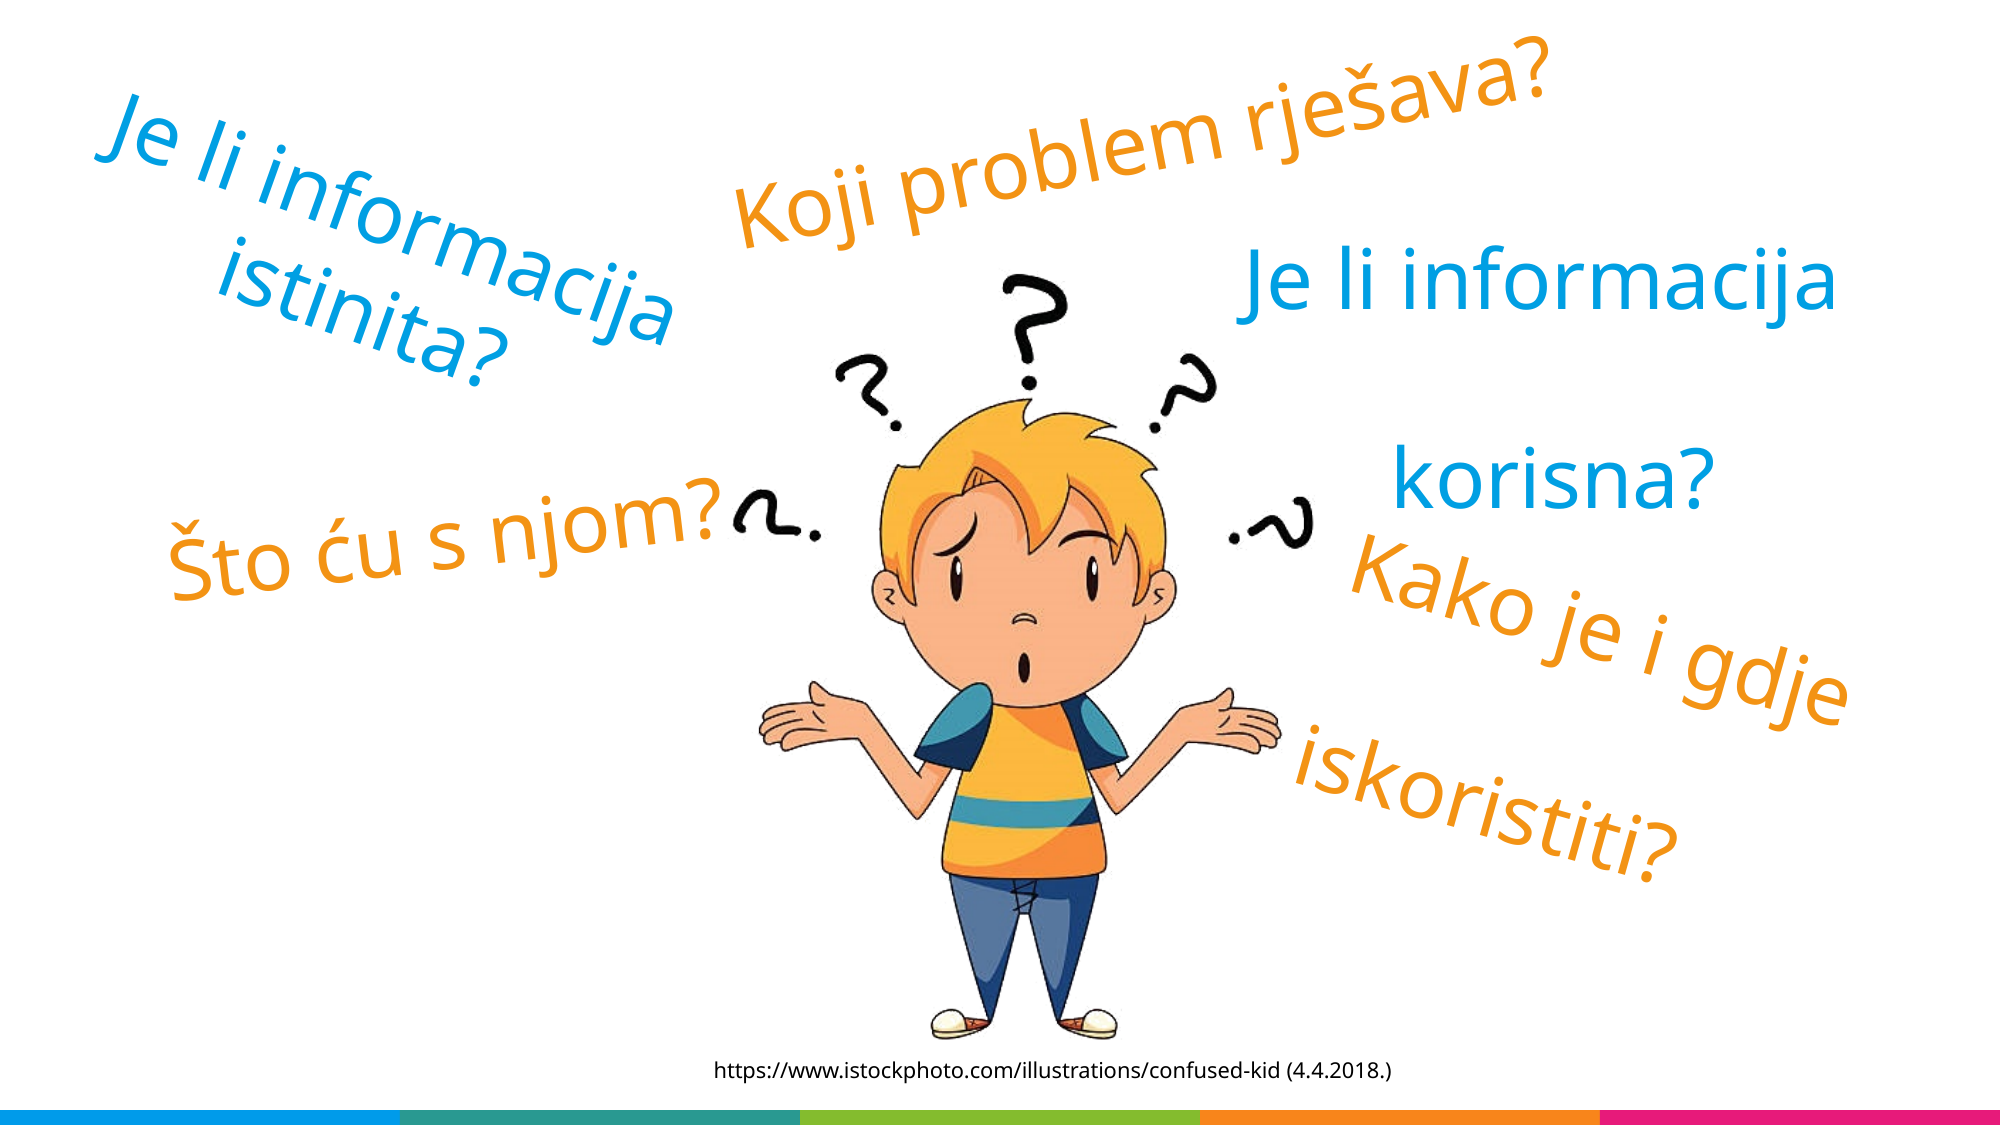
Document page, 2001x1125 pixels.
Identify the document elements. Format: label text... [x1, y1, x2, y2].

picture [590, 223, 1338, 1092]
text_box Je li informacija korisna? [1216, 218, 1890, 534]
text_box https://www.istockphoto.com/illustrations/confused-kid (4.4.2018.) [1341, 1049, 1408, 1091]
text_box Koji problem rješava? [675, 0, 1610, 222]
text_box Je li informacija istinita? [0, 19, 589, 451]
text_box Kako je i gdje iskoristiti? [1341, 497, 2000, 987]
text_box Što ću s njom? [68, 460, 585, 638]
